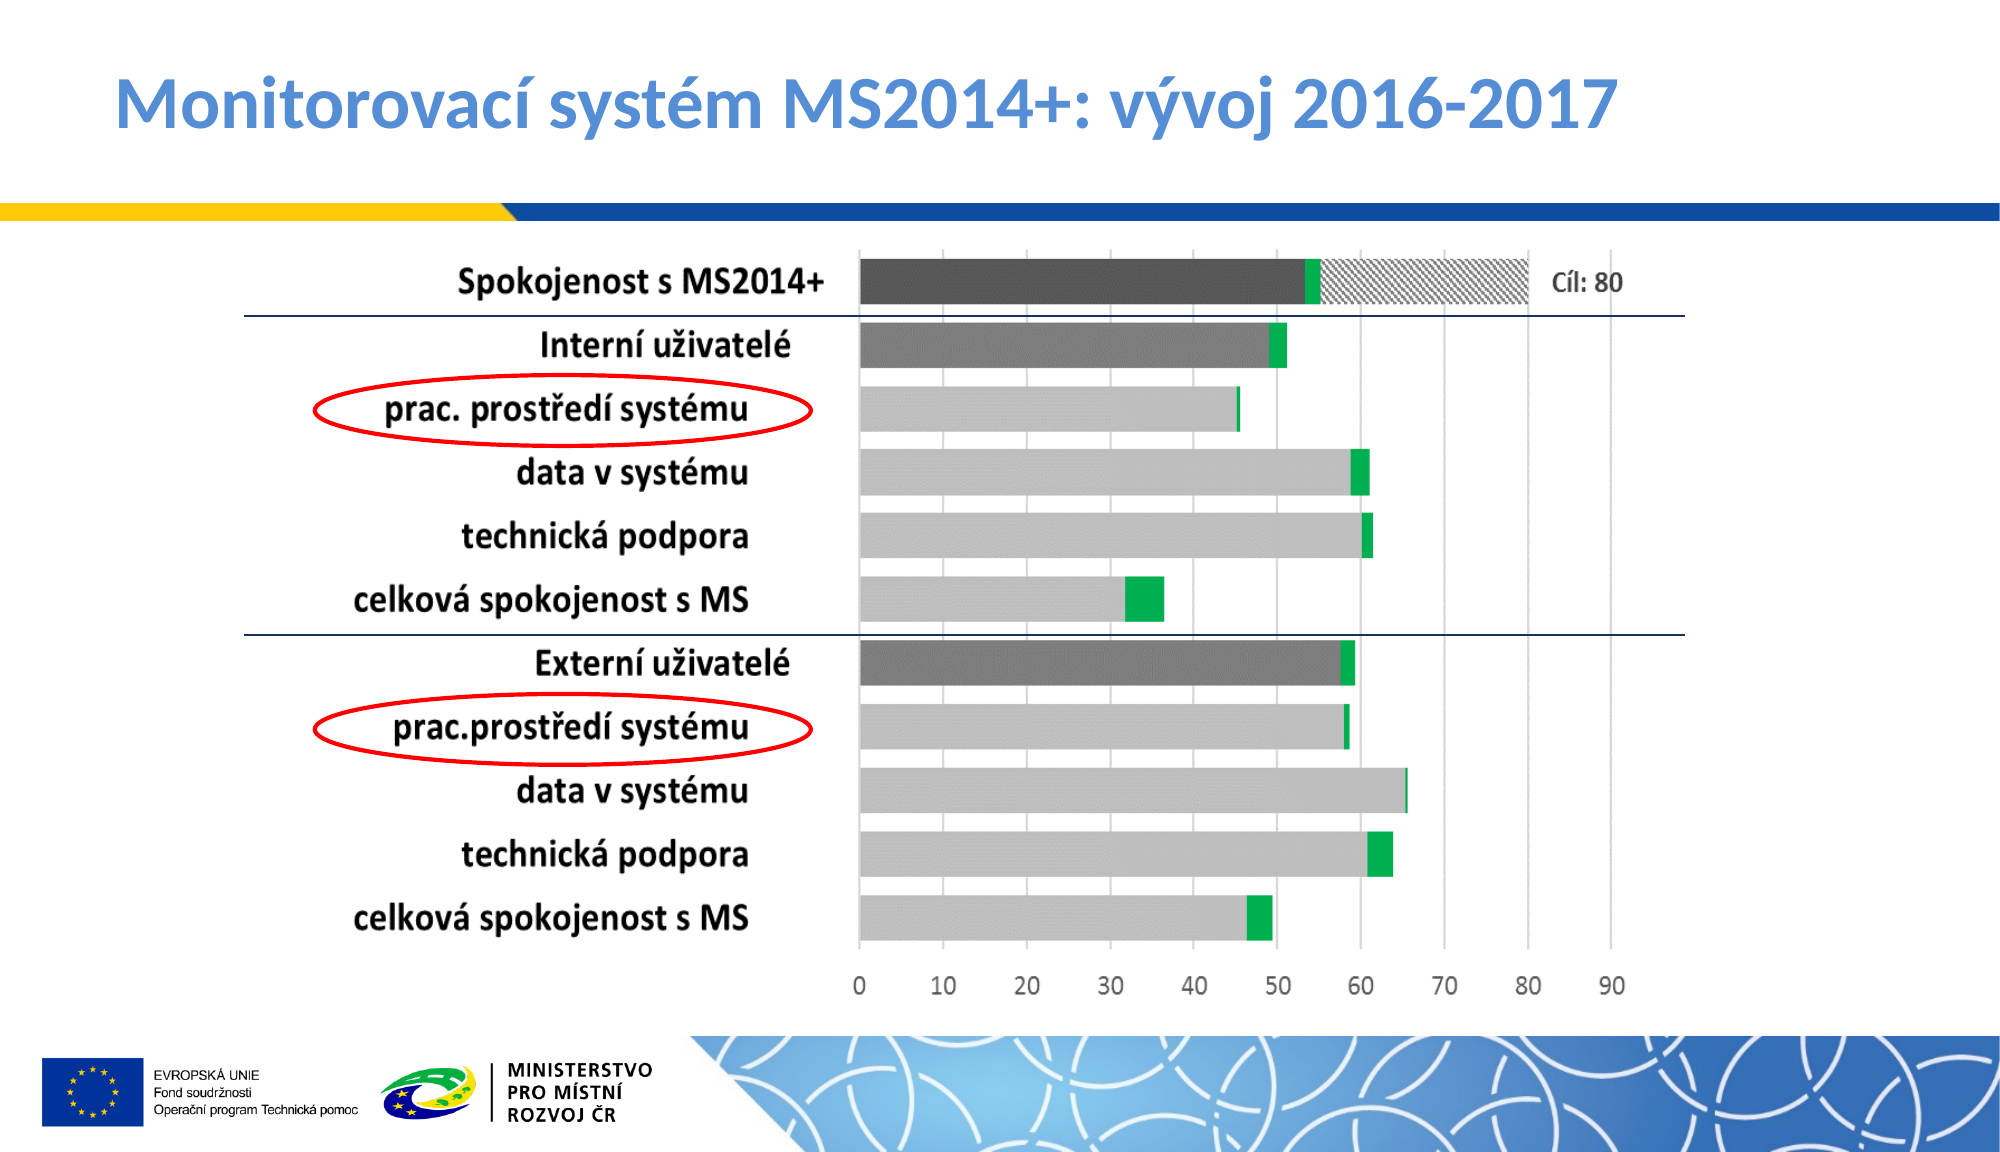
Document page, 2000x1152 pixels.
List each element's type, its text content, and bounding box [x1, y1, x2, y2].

picture [19, 1035, 674, 1149]
text_box [312, 394, 333, 427]
picture [338, 317, 1650, 634]
title Monitorovací systém MS2014+: vývoj 2016-2017 [99, 46, 1900, 198]
picture [338, 636, 1650, 1018]
picture [680, 1036, 2000, 1152]
text_box [312, 713, 333, 745]
picture [0, 203, 2000, 315]
